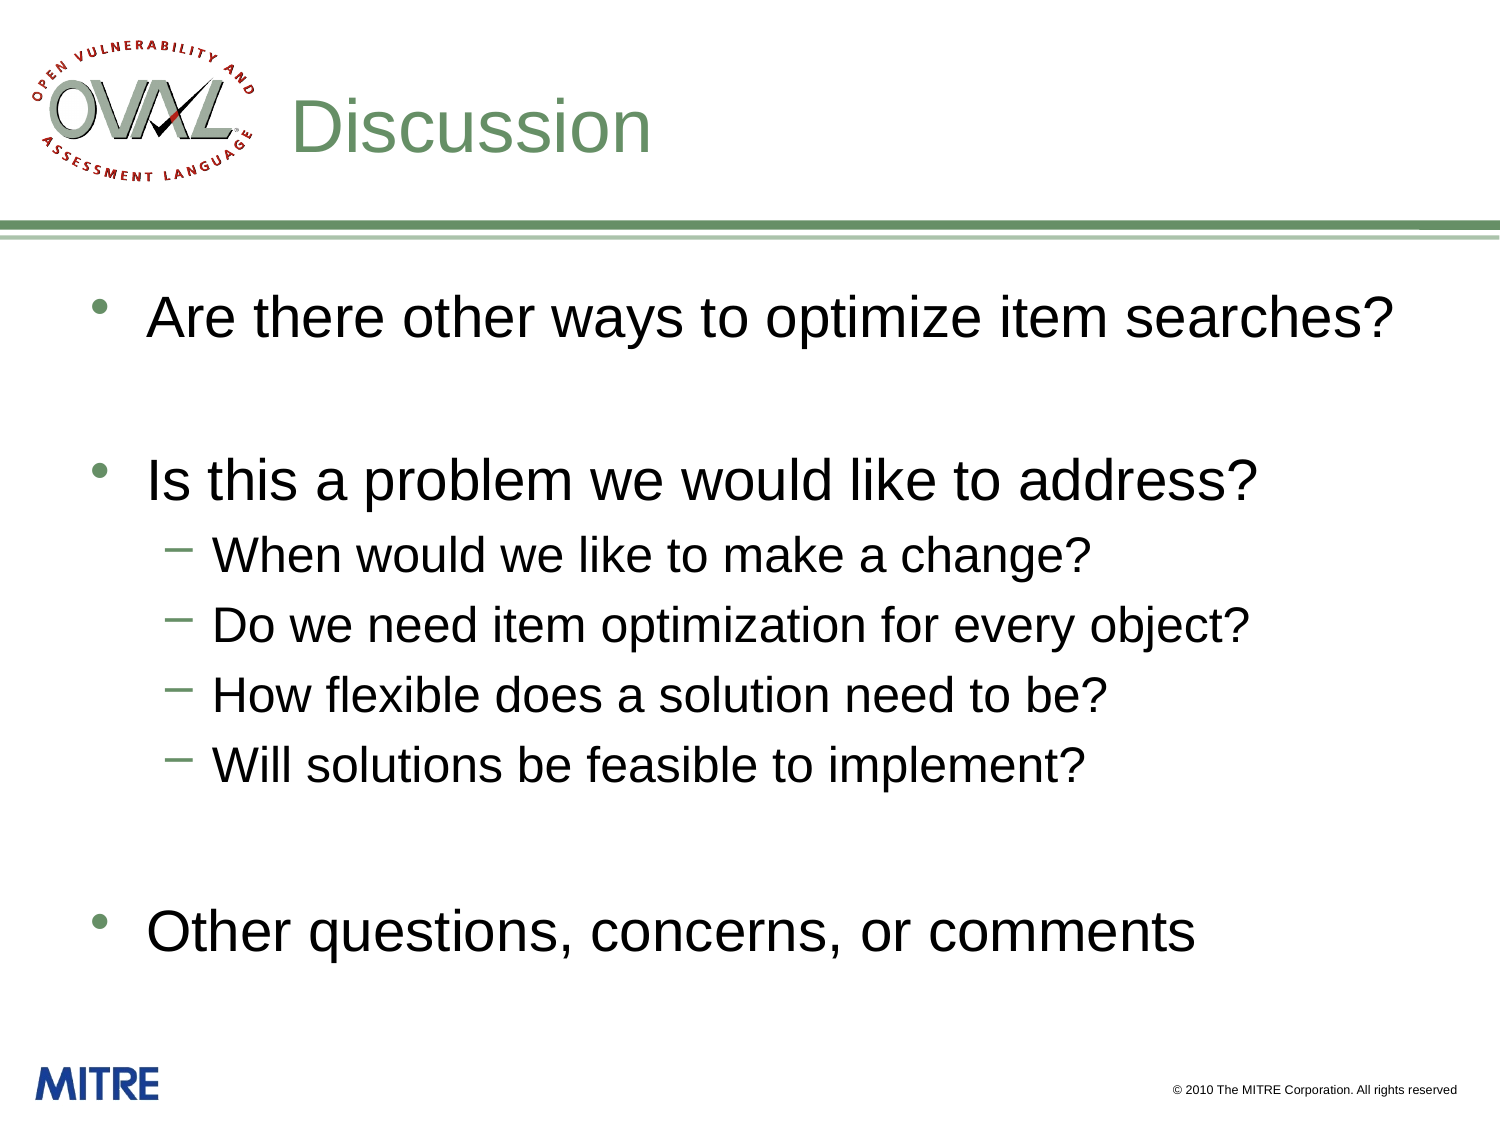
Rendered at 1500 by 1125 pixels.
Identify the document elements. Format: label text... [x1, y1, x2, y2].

picture [30, 1064, 163, 1106]
picture [0, 0, 313, 238]
title Discussion [274, 44, 1438, 201]
list Are there other ways to optimize item searches? Is this a problem we would like to address? When would we like to make a change? Do we need item optimization for every object? How flexible does a solution need to be? Will solutions be feasible to implement? Other questions, concerns, or comments [74, 271, 1426, 990]
